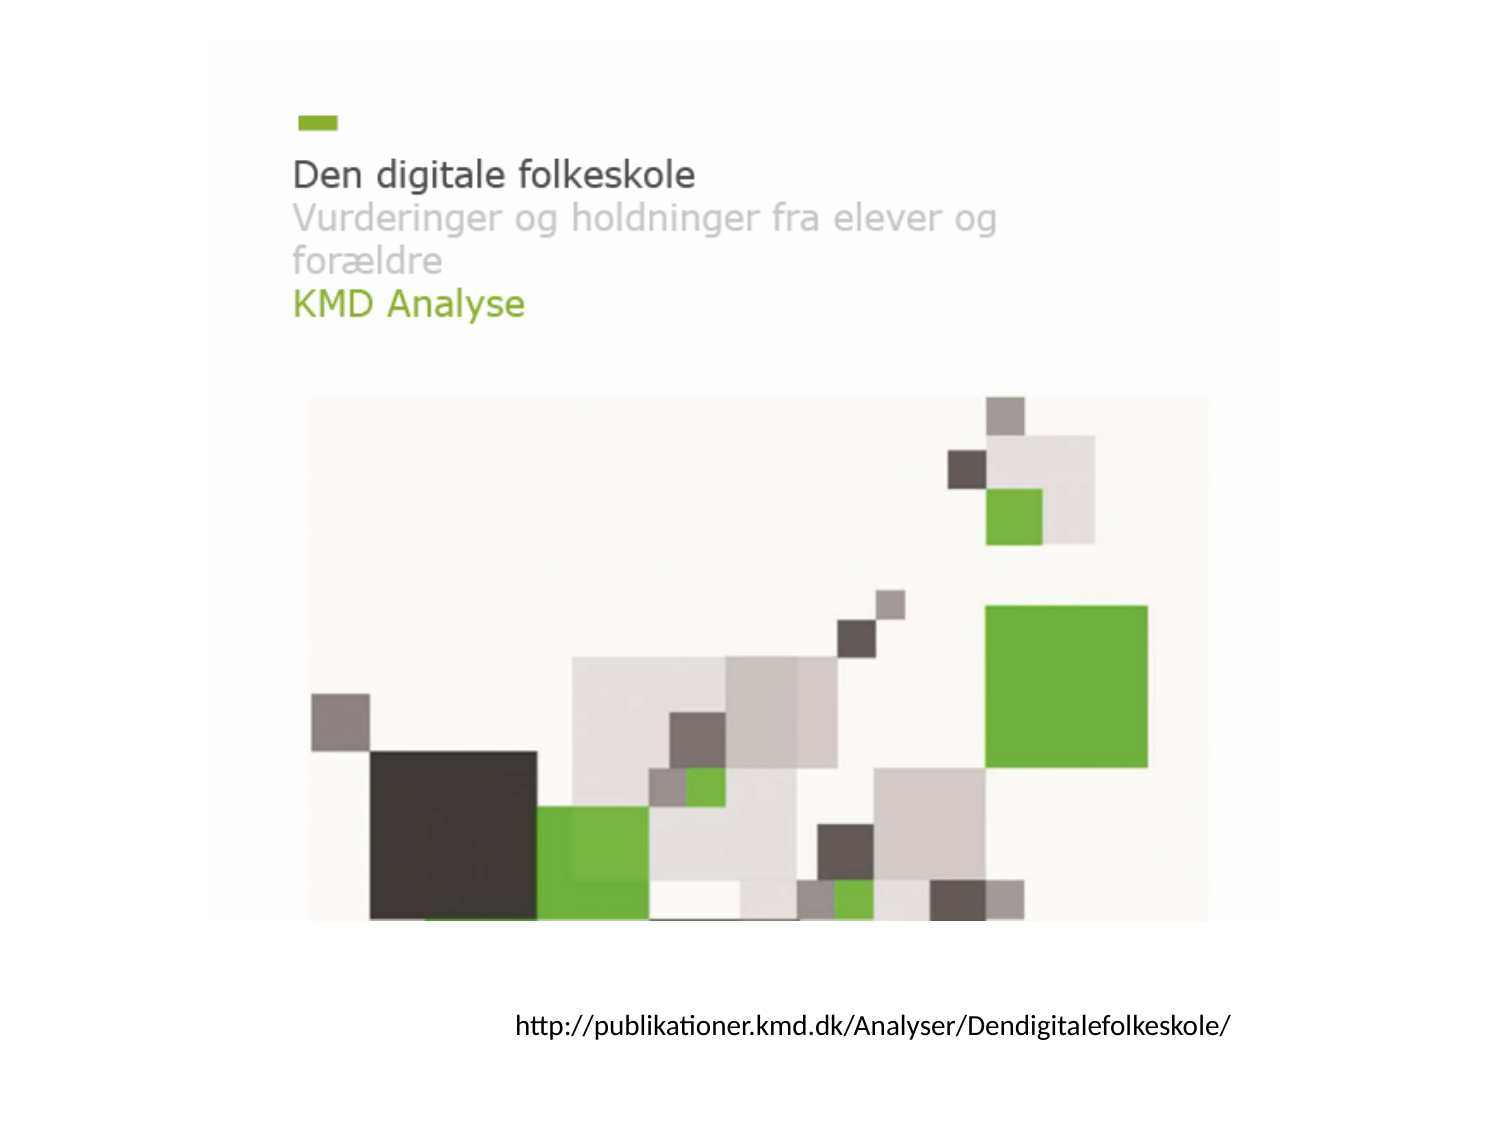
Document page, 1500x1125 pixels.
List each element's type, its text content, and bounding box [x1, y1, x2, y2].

text_box http://publikationer.kmd.dk/Analyser/Dendigitalefolkeskole/ [371, 964, 1247, 1049]
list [206, 42, 1281, 922]
